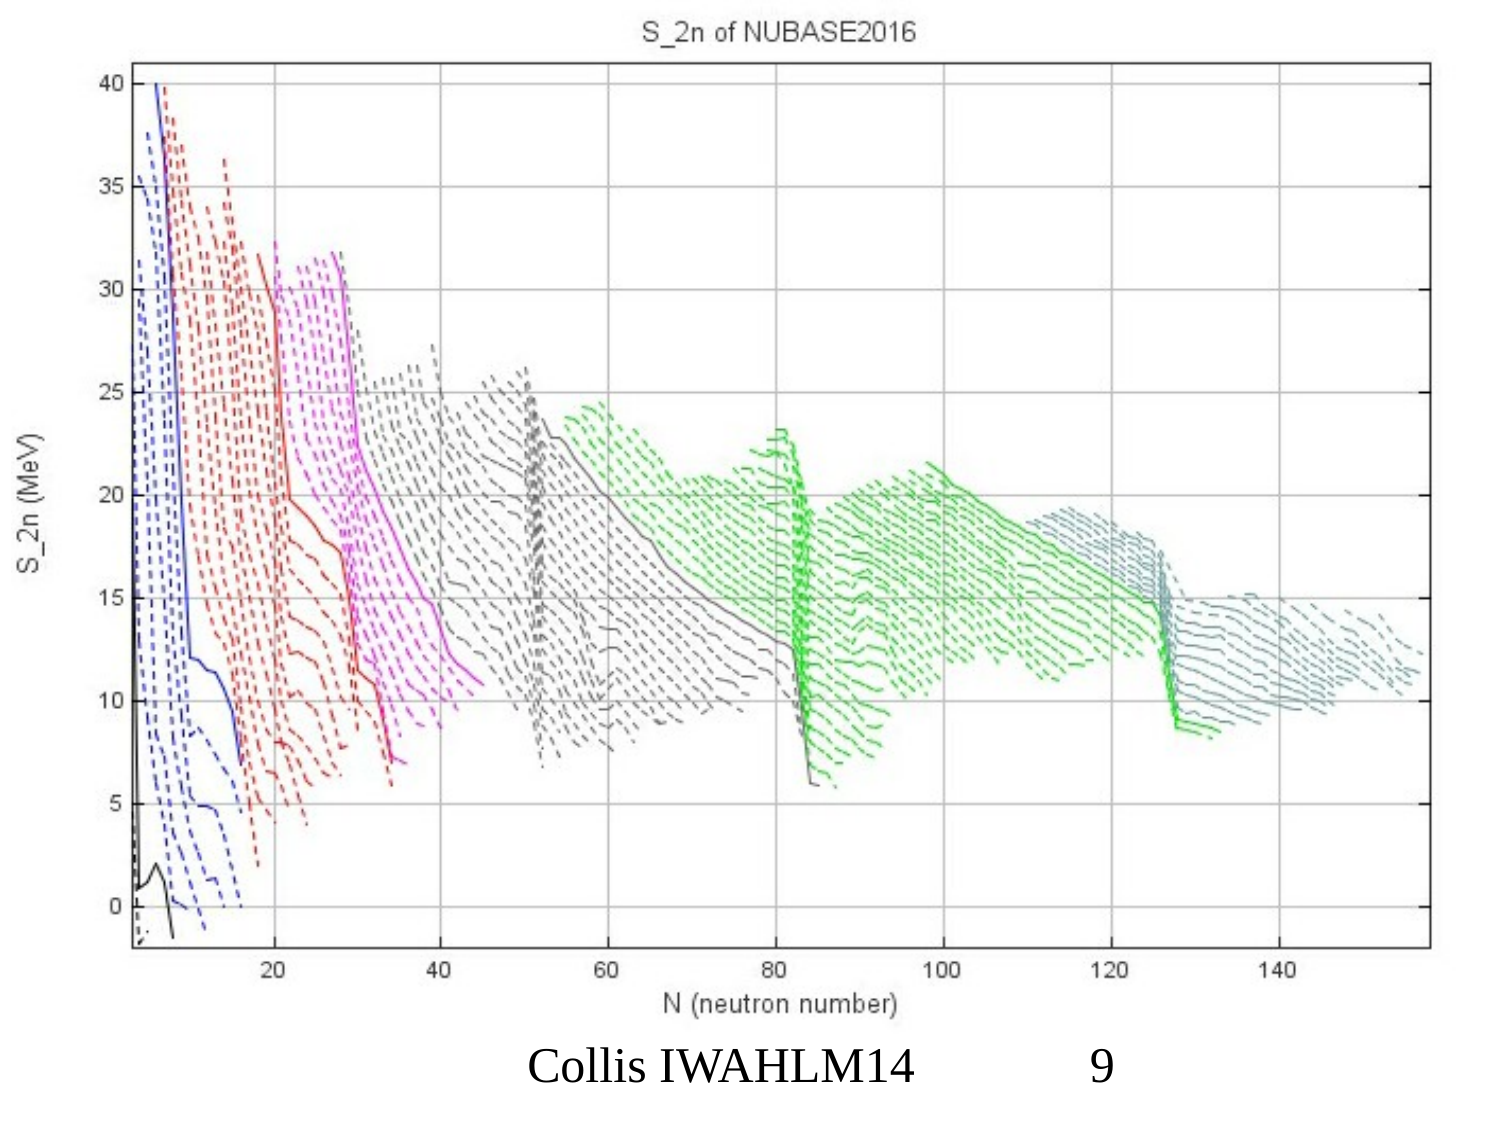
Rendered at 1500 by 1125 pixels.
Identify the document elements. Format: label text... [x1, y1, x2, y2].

footer Collis IWAHLM14 [512, 1042, 988, 1101]
slide_number 9 [1074, 1042, 1425, 1101]
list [10, 0, 1500, 1035]
